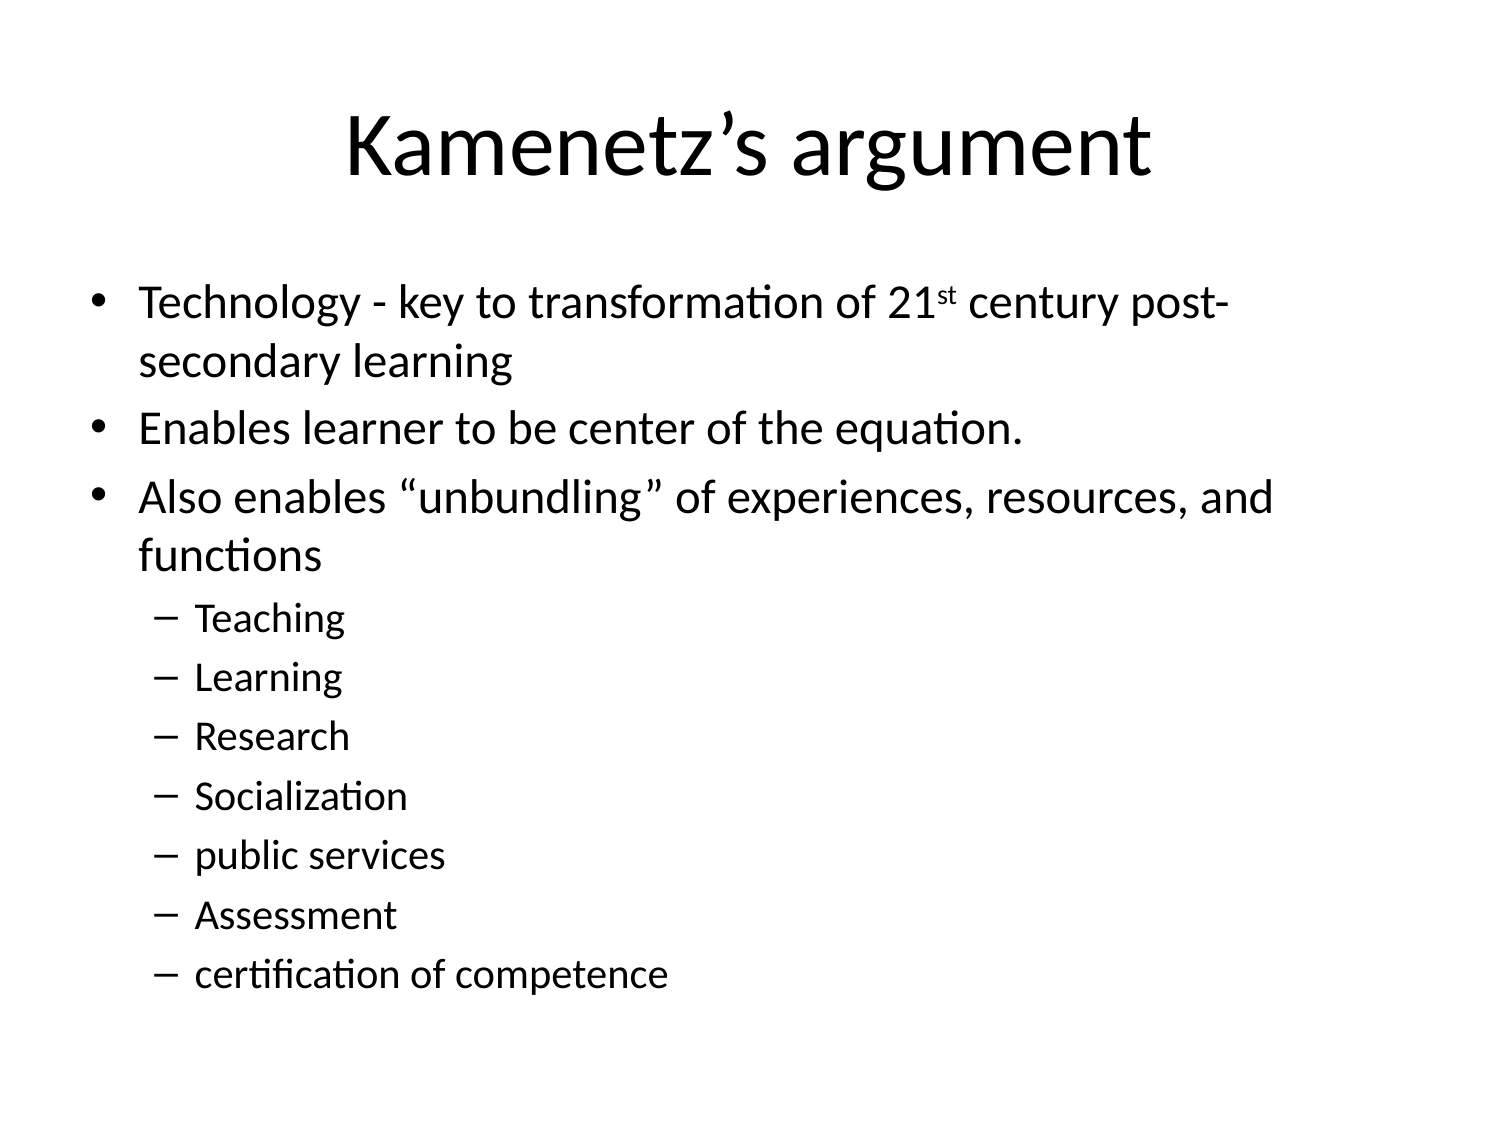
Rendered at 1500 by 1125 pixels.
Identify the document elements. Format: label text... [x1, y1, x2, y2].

title Kamenetz’s argument [75, 45, 1425, 233]
list Technology - key to transformation of 21st century post-secondary learning Enables learner to be center of the equation. Also enables “unbundling” of experiences, resources, and functions Teaching Learning Research Socialization public services Assessment certification of competence [75, 262, 1425, 1005]
